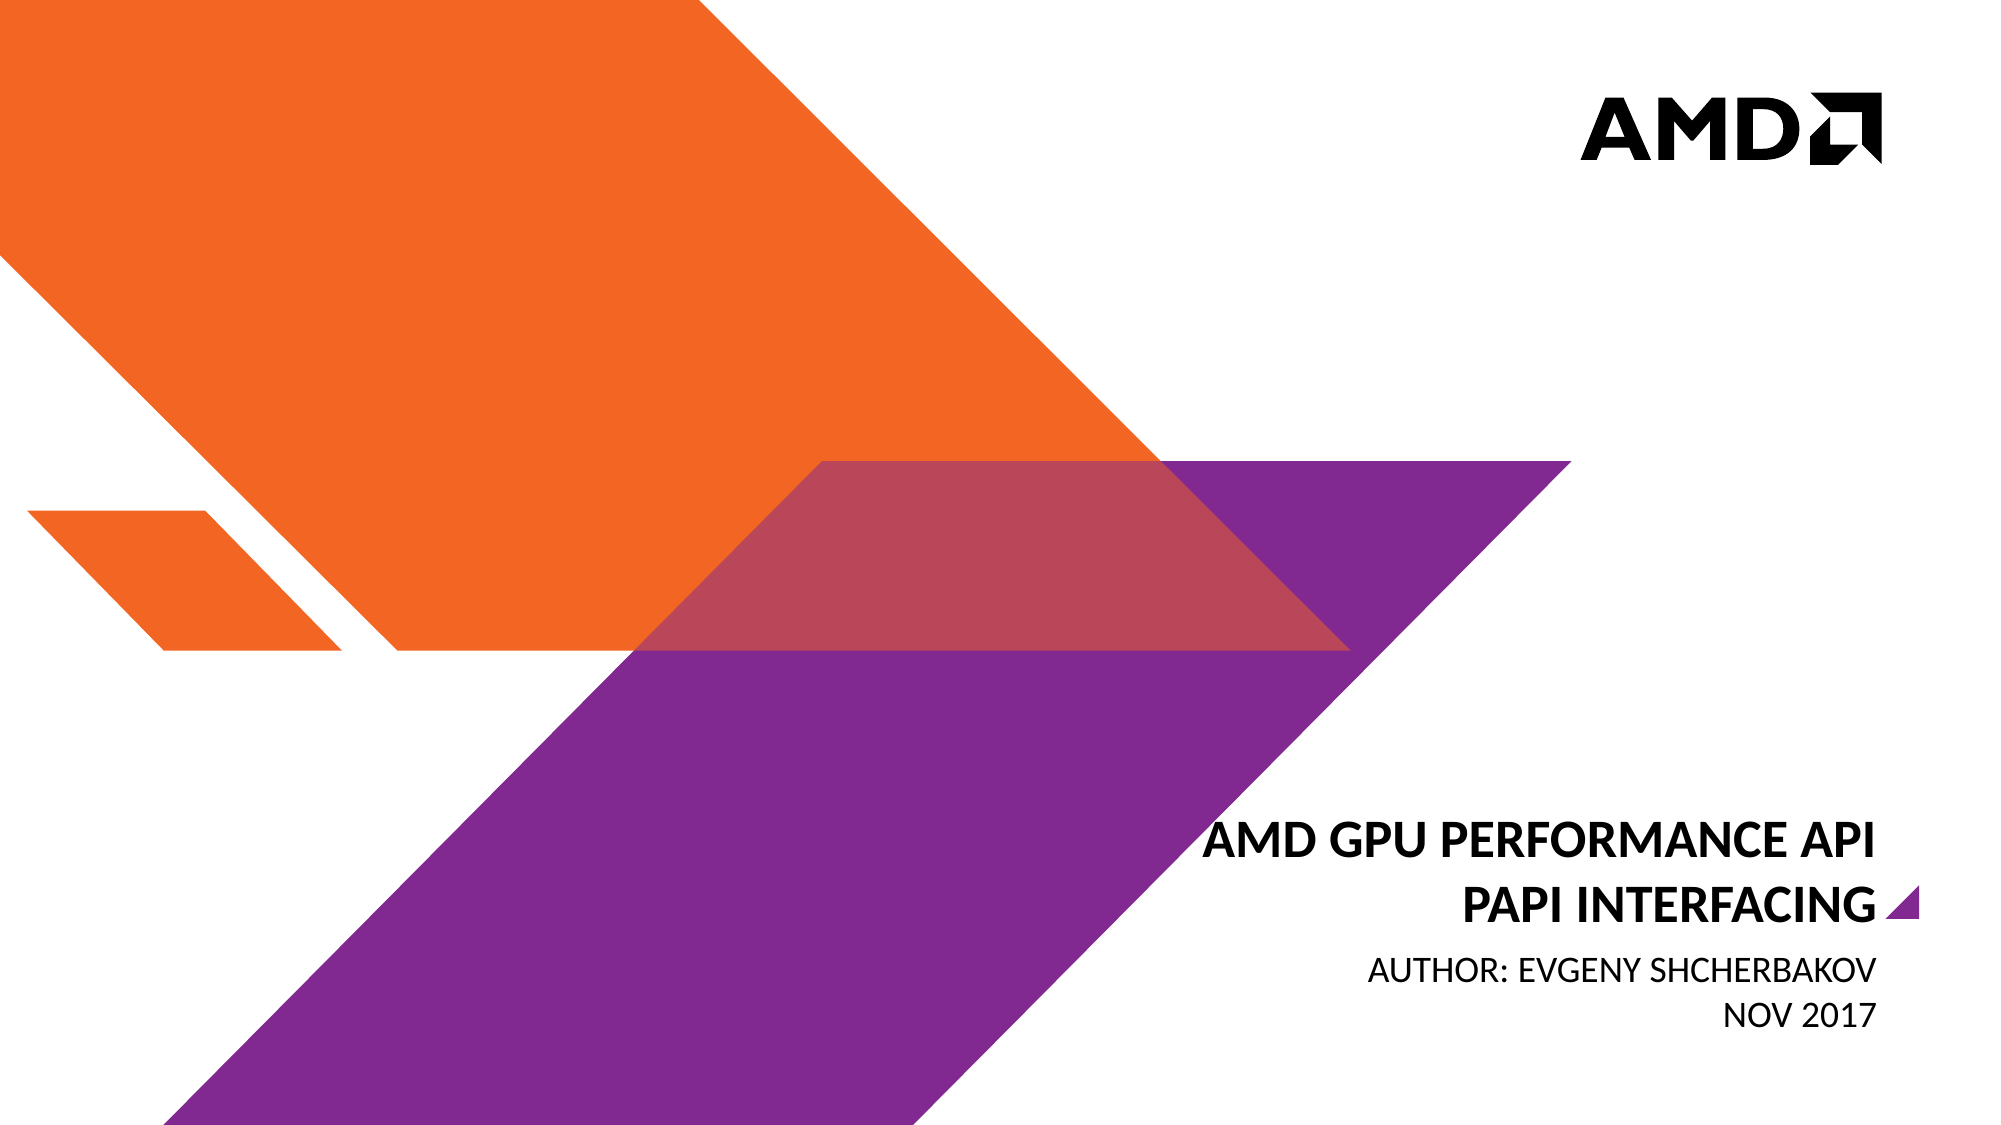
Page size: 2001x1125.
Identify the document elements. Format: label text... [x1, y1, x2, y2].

title AMD GPU Performance API PAPI interfacing [933, 708, 1878, 934]
subtitle Author: Evgeny Shcherbakov NOV 2017 [1307, 944, 1878, 1095]
